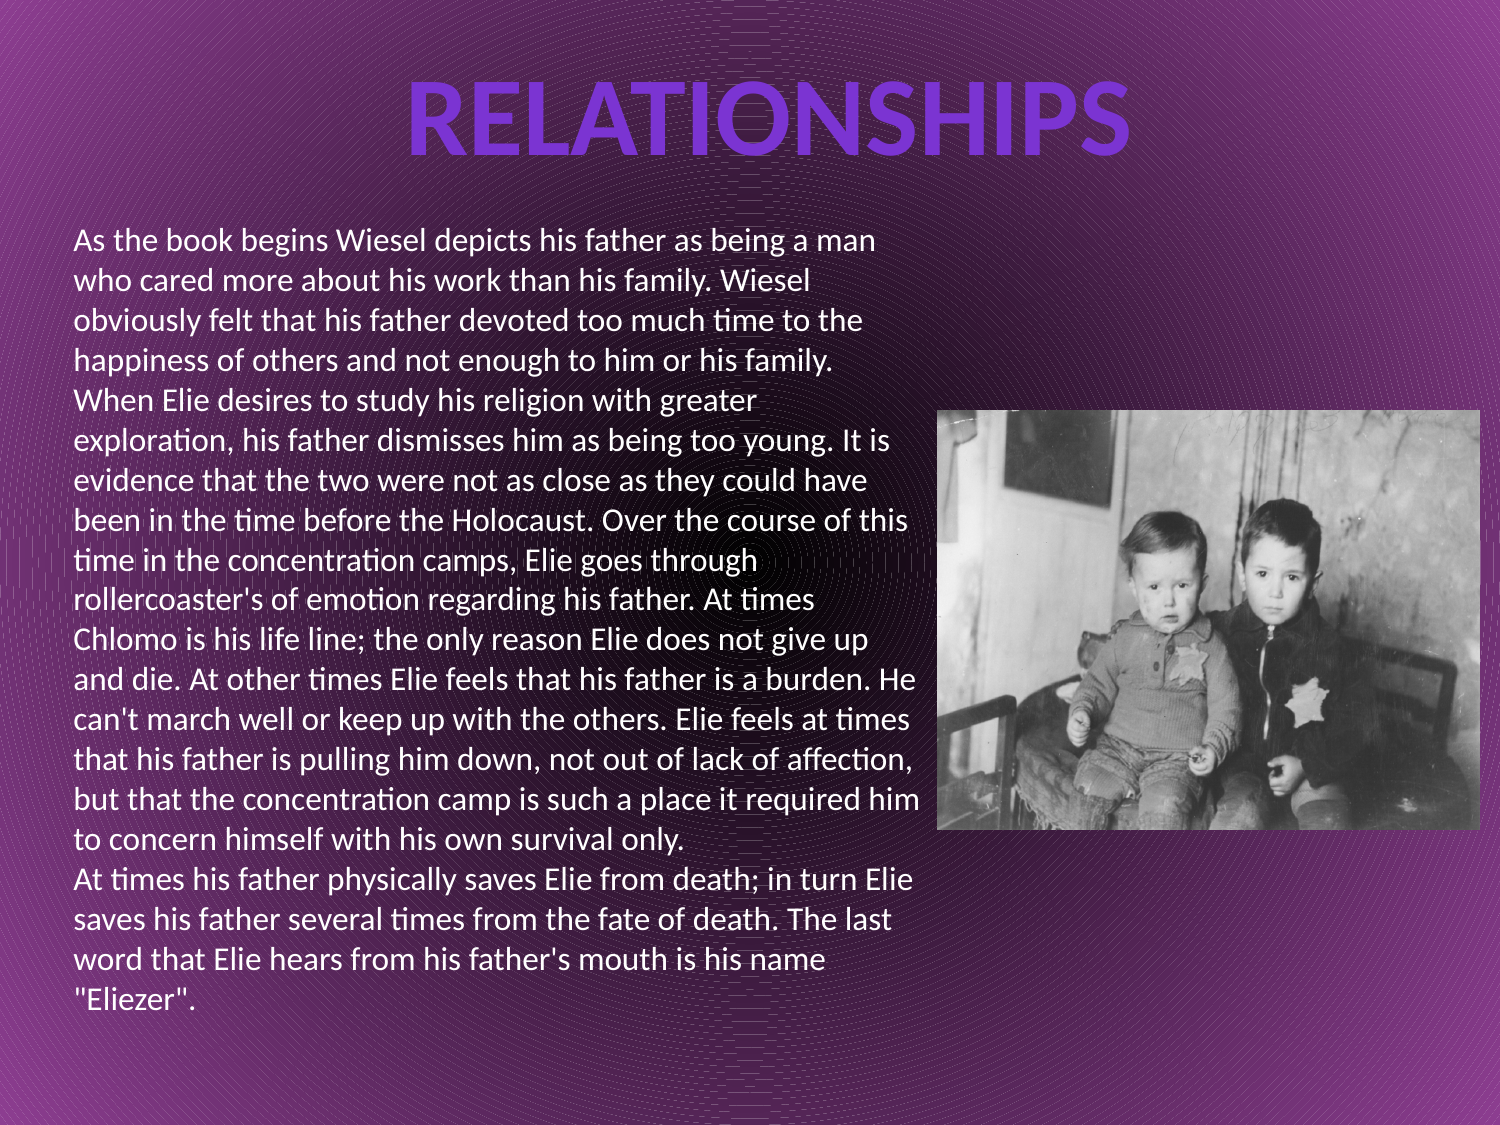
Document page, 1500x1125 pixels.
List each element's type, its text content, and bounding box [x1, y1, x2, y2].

text_box Relationships [390, 35, 1149, 185]
text_box As the book begins Wiesel depicts his father as being a man who cared more about his work than his family. Wiesel obviously felt that his father devoted too much time to the happiness of others and not enough to him or his family. When Elie desires to study his religion with greater exploration, his father dismisses him as being too young. It is evidence that the two were not as close as they could have been in the time before the Holocaust. Over the course of this time in the concentration camps, Elie goes through rollercoaster's of emotion regarding his father. At times Chlomo is his life line; the only reason Elie does not give up and die. At other times Elie feels that his father is a burden. He can't march well or keep up with the others. Elie feels at times that his father is pulling him down, not out of lack of affection, but that the concentration camp is such a place it required him to concern himself with his own survival only. At times his father physically saves Elie from death; in turn Elie saves his father several times from the fate of death. The last word that Elie hears from his father's mouth is his name "Eliezer". [58, 210, 938, 1064]
picture [937, 409, 1480, 830]
